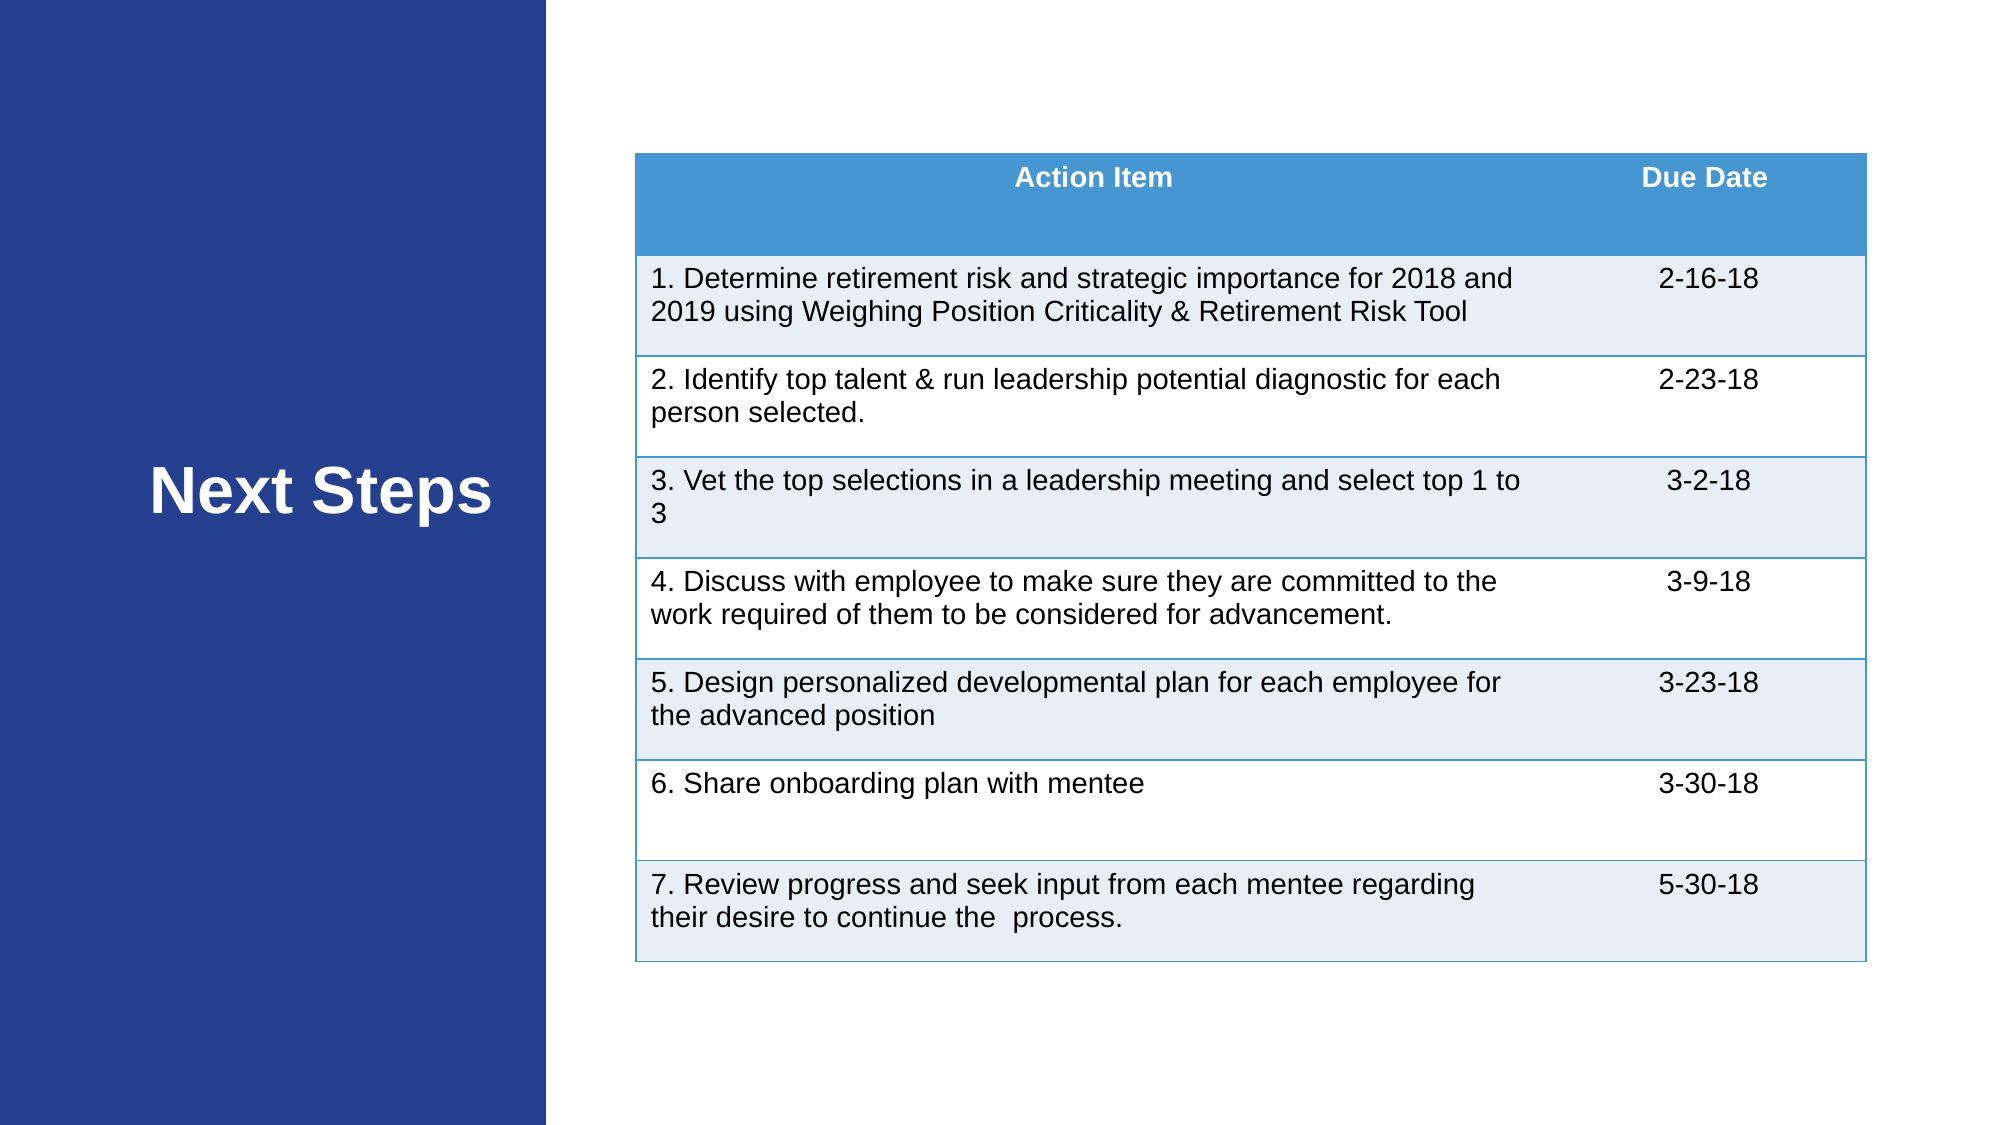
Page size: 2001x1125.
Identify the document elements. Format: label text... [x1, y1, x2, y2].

table_cell 2-16-18 [1552, 256, 1865, 355]
table_cell 7. Review progress and seek input from each mentee regarding their desire to continue the process. [637, 861, 1552, 961]
table_cell 3-23-18 [1552, 660, 1865, 759]
table_header Action Item [637, 155, 1552, 254]
table_cell 4. Discuss with employee to make sure they are committed to the work required of them to be considered for advancement. [637, 559, 1552, 658]
table_cell 5-30-18 [1552, 861, 1865, 961]
table_cell 5. Design personalized developmental plan for each employee for the advanced position [637, 660, 1552, 759]
title Next Steps [37, 448, 509, 652]
table_cell 1. Determine retirement risk and strategic importance for 2018 and 2019 using Weighing Position Criticality & Retirement Risk Tool [637, 256, 1552, 355]
table_cell 2-23-18 [1552, 357, 1865, 456]
table_cell 3-30-18 [1552, 761, 1865, 860]
table_cell 6. Share onboarding plan with mentee [637, 761, 1552, 860]
table_header Due Date [1552, 155, 1865, 254]
table_cell 2. Identify top talent & run leadership potential diagnostic for each person selected. [637, 357, 1552, 456]
table_cell 3. Vet the top selections in a leadership meeting and select top 1 to 3 [637, 458, 1552, 557]
table_cell 3-9-18 [1552, 559, 1865, 658]
table_cell 3-2-18 [1552, 458, 1865, 557]
